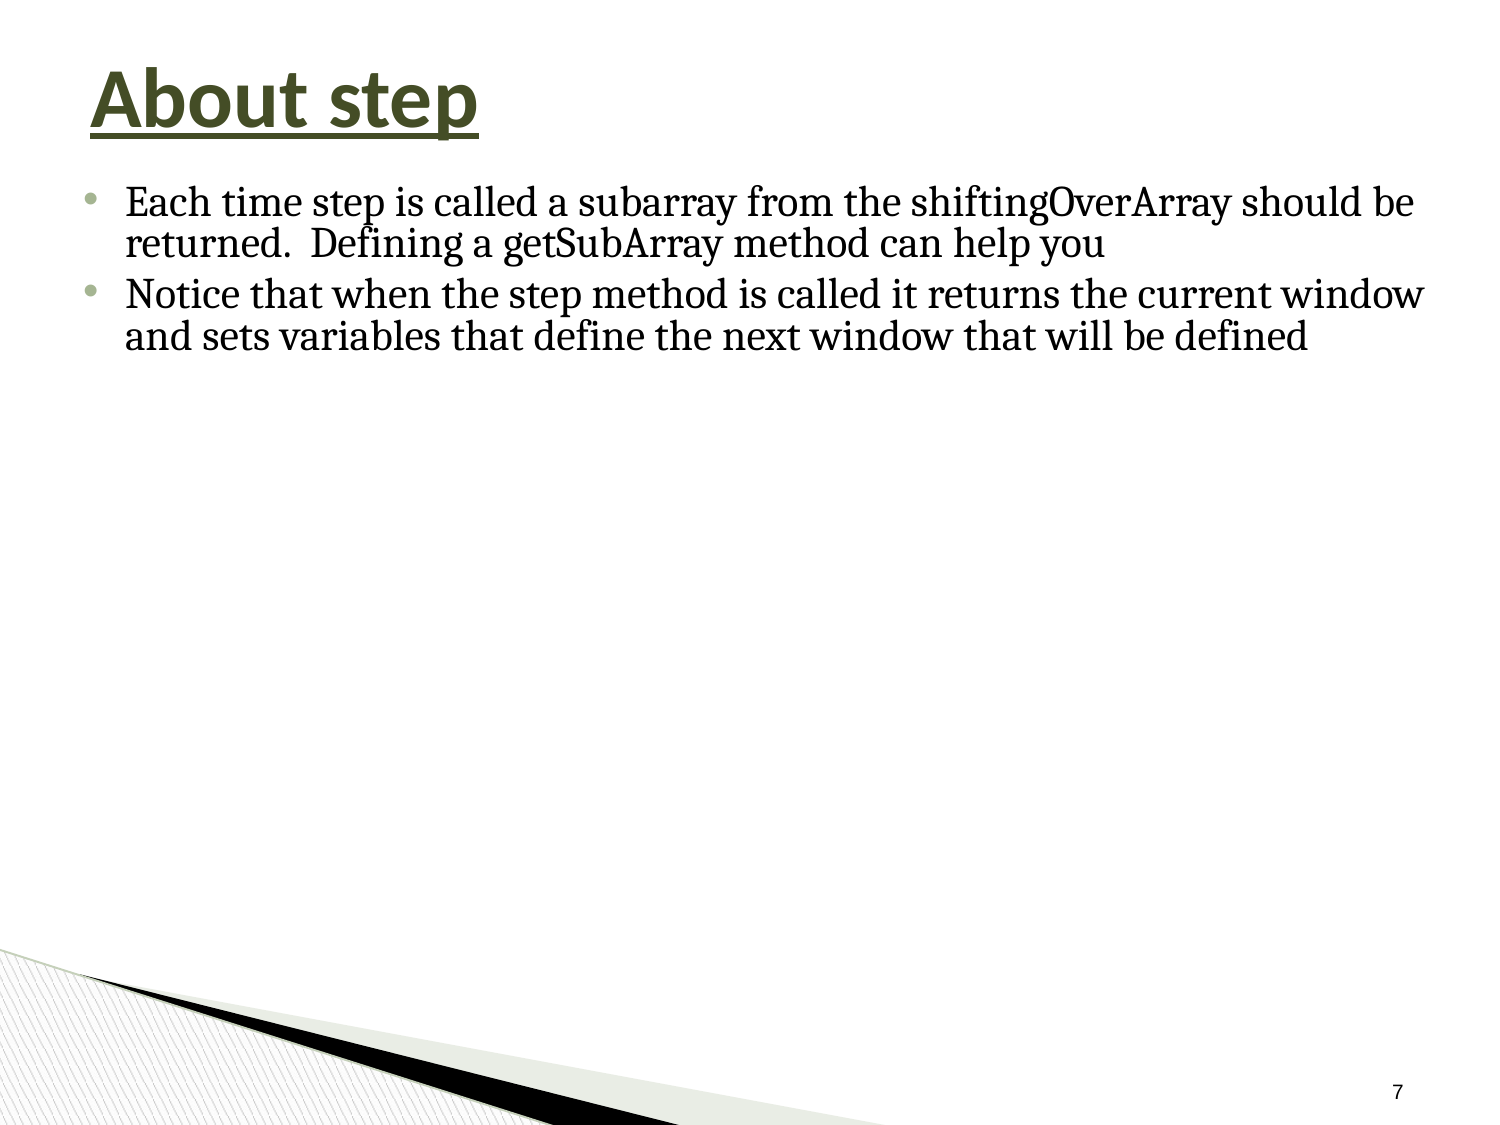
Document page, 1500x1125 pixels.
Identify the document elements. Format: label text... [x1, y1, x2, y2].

slide_number ‹#› [1103, 1051, 1419, 1112]
list Each time step is called a subarray from the shiftingOverArray should be returned. Defining a getSubArray method can help you Notice that when the step method is called it returns the current window and sets variables that define the next window that will be defined [50, 174, 1472, 975]
title About step [75, 0, 1425, 174]
